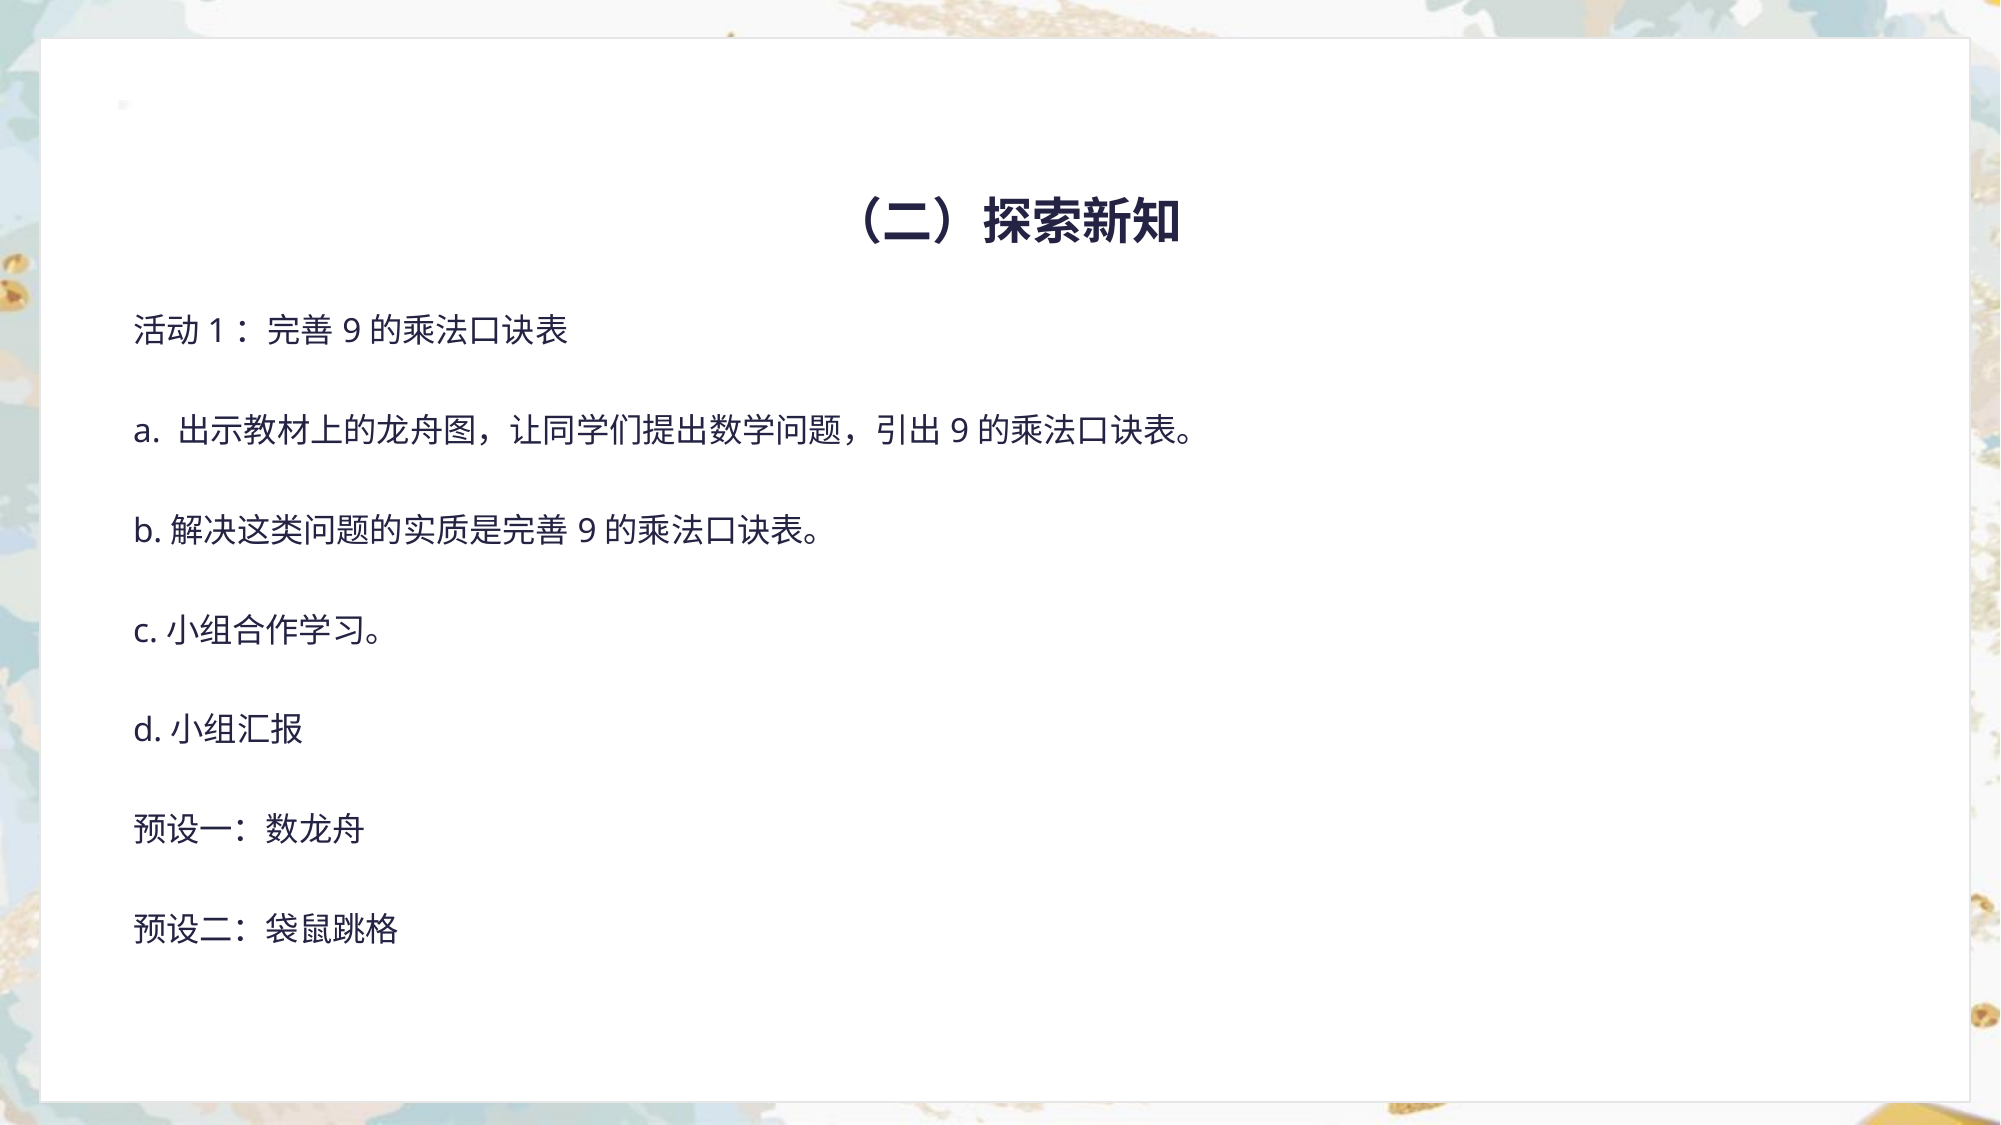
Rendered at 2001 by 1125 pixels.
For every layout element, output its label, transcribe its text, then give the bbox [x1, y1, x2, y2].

text_box （二）探索新知 活动1：完善9的乘法口诀表 a. 出示教材上的龙舟图，让同学们提出数学问题，引出9的乘法口诀表。 b.解决这类问题的实质是完善9的乘法口诀表。 c.小组合作学习。 d.小组汇报 预设一：数龙舟 预设二：袋鼠跳格 [118, 92, 1897, 956]
picture [0, 0, 2001, 1125]
